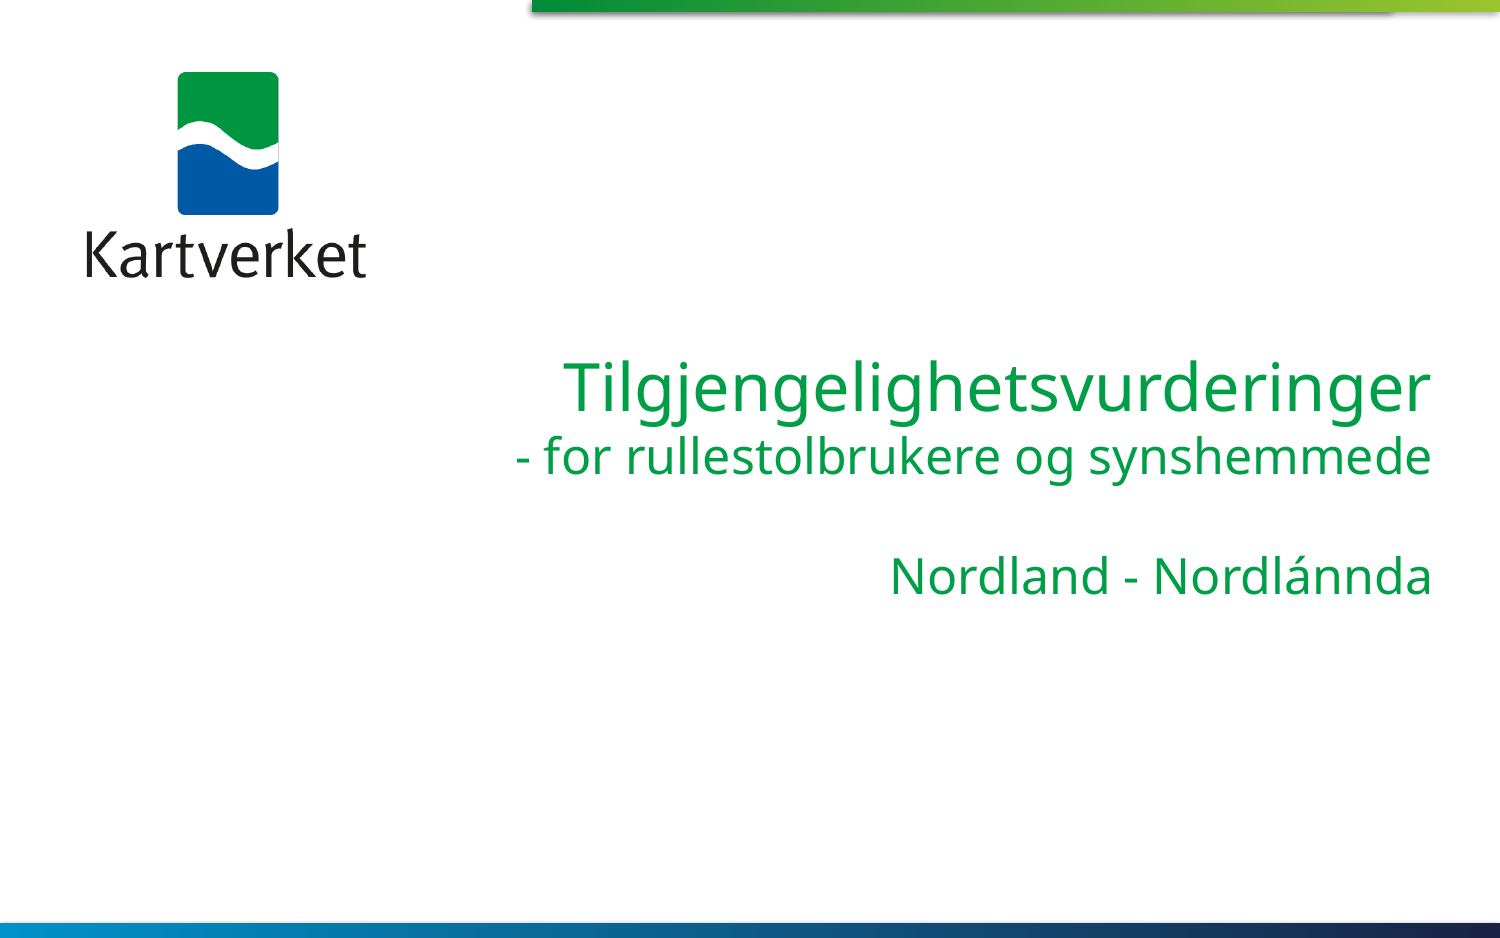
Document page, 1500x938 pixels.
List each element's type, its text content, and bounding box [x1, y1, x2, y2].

text_box Tilgjengelighetsvurderinger - for rullestolbrukere og synshemmede Nordland - Nordlánnda [66, 337, 1449, 613]
